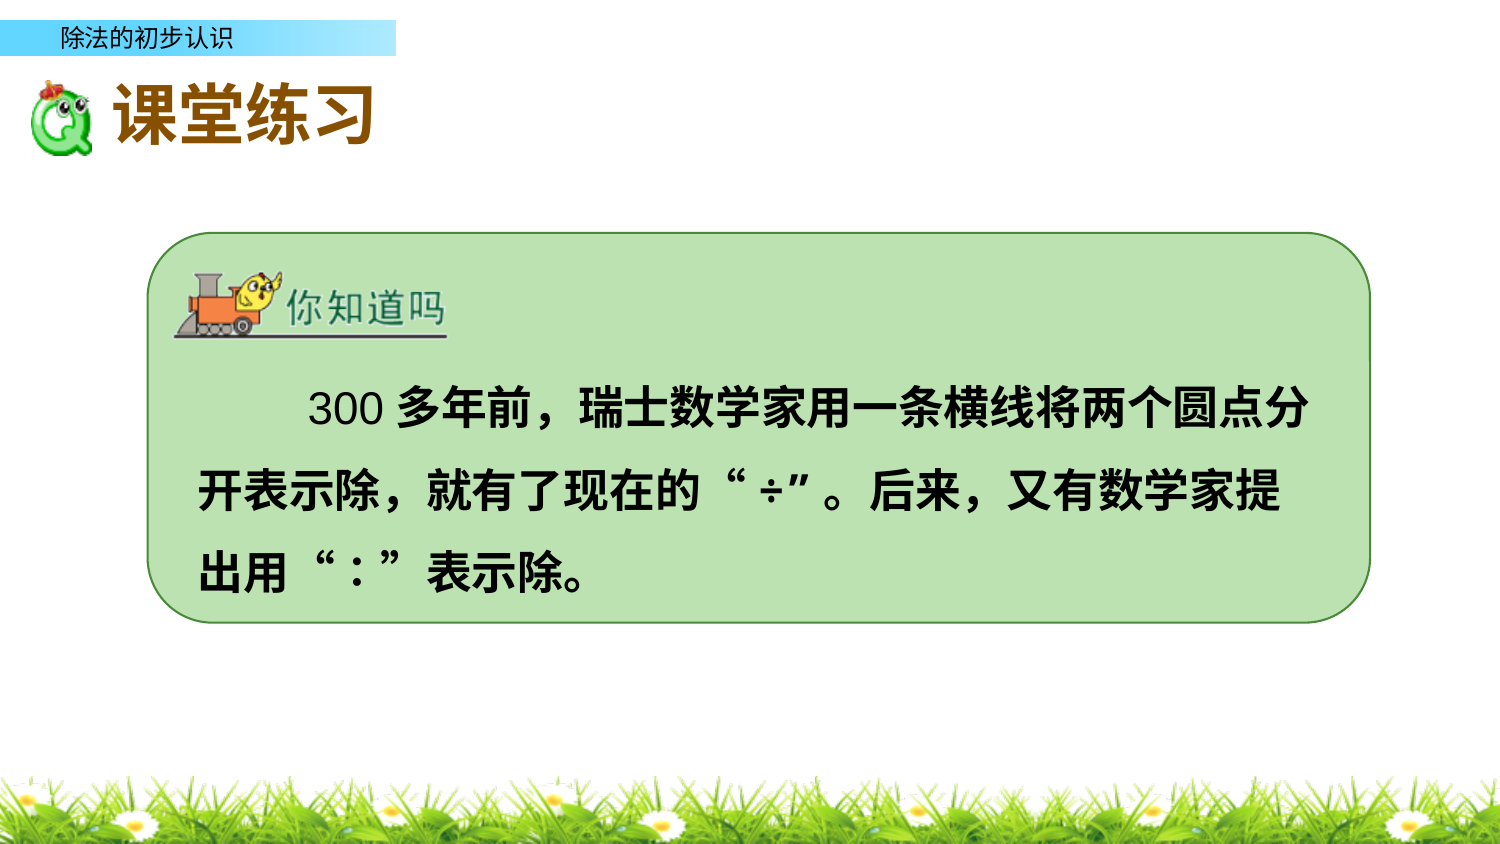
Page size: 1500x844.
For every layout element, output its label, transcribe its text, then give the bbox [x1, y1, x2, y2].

picture [31, 80, 92, 156]
text_box 课堂练习 [100, 67, 404, 159]
text_box [145, 230, 1373, 625]
picture [170, 268, 455, 348]
text_box 300多年前，瑞士数学家用一条横线将两个圆点分开表示除，就有了现在的“÷”。后来，又有数学家提出用“∶”表示除。 [183, 351, 1329, 599]
picture [0, 776, 1500, 844]
